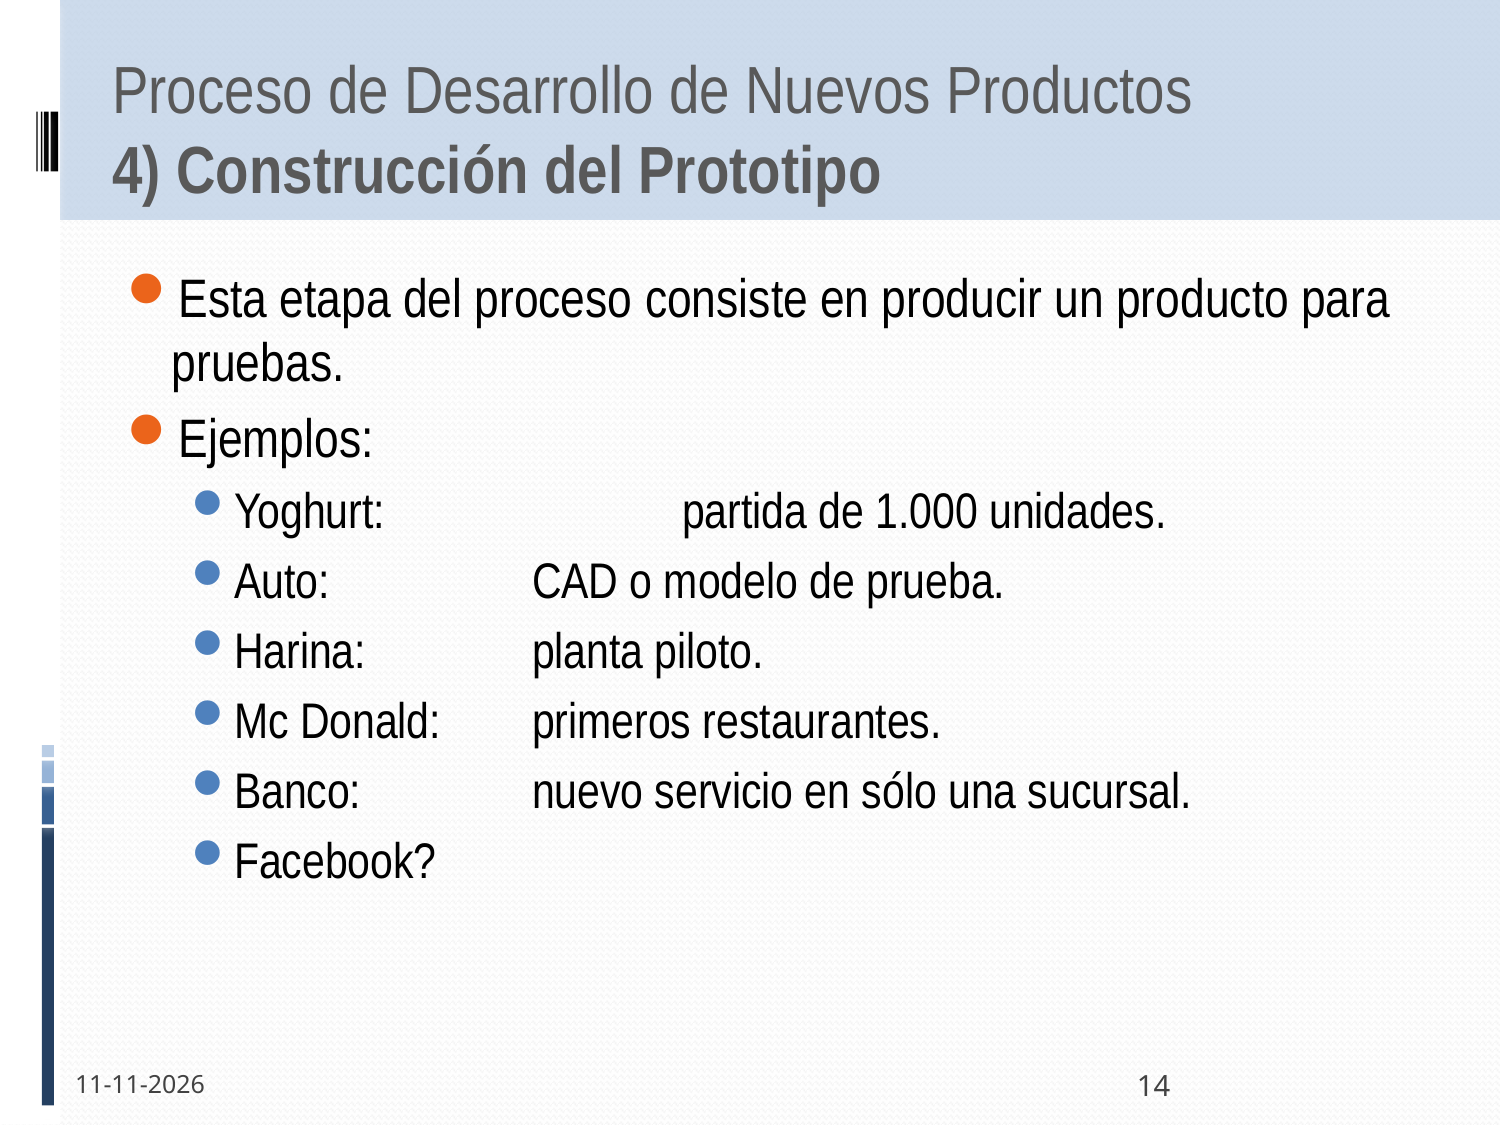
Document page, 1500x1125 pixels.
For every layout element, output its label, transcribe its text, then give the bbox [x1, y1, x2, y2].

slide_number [75, 1042, 243, 1103]
title Proceso de Desarrollo de Nuevos Productos 4) Construcción del Prototipo [111, 18, 1436, 207]
slide_number 14 [1045, 1046, 1171, 1107]
list Esta etapa del proceso consiste en producir un producto para pruebas. Ejemplos: Yoghurt: partida de 1.000 unidades. Auto: CAD o modelo de prueba. Harina: planta piloto. Mc Donald: primeros restaurantes. Banco: nuevo servicio en sólo una sucursal. Facebook? [111, 255, 1436, 1038]
